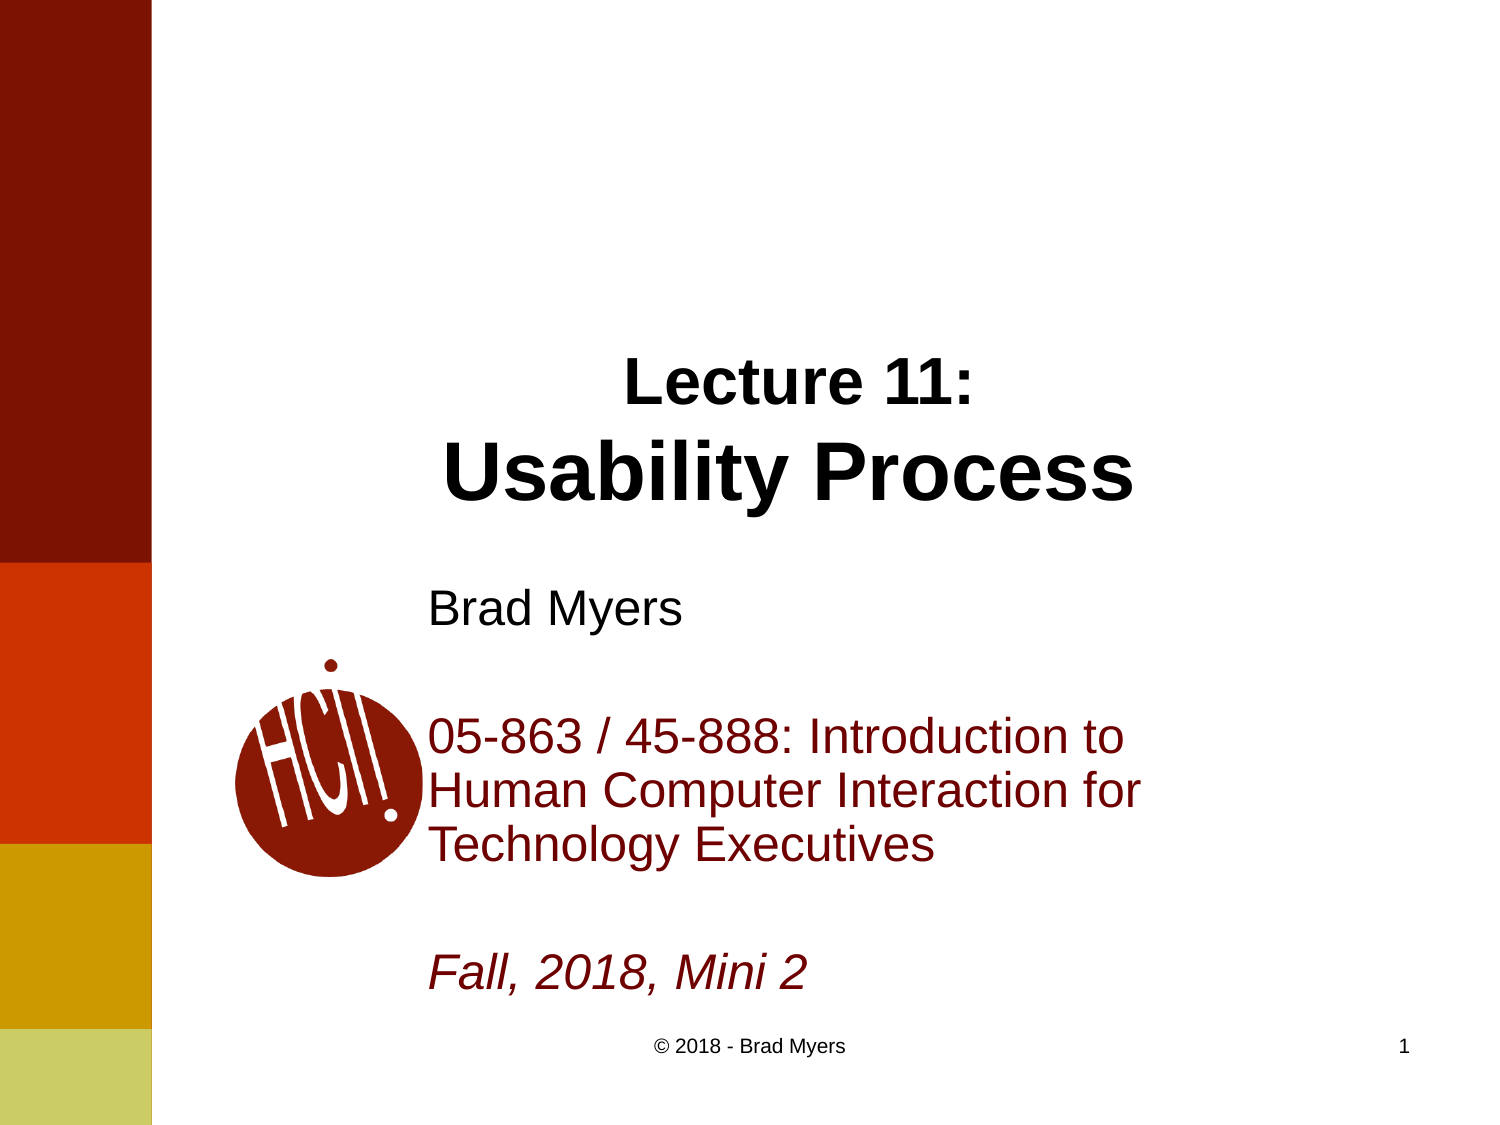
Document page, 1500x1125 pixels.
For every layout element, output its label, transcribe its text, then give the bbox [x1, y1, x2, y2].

picture [235, 659, 412, 877]
footer © 2018 - Brad Myers [512, 1024, 988, 1101]
subtitle Brad Myers 05-863 / 45-888: Introduction to Human Computer Interaction for Technology Executives Fall, 2018, Mini 2 [412, 574, 1438, 1026]
title Lecture 11: Usability Process [162, 249, 1438, 526]
slide_number 1 [1074, 1026, 1426, 1101]
